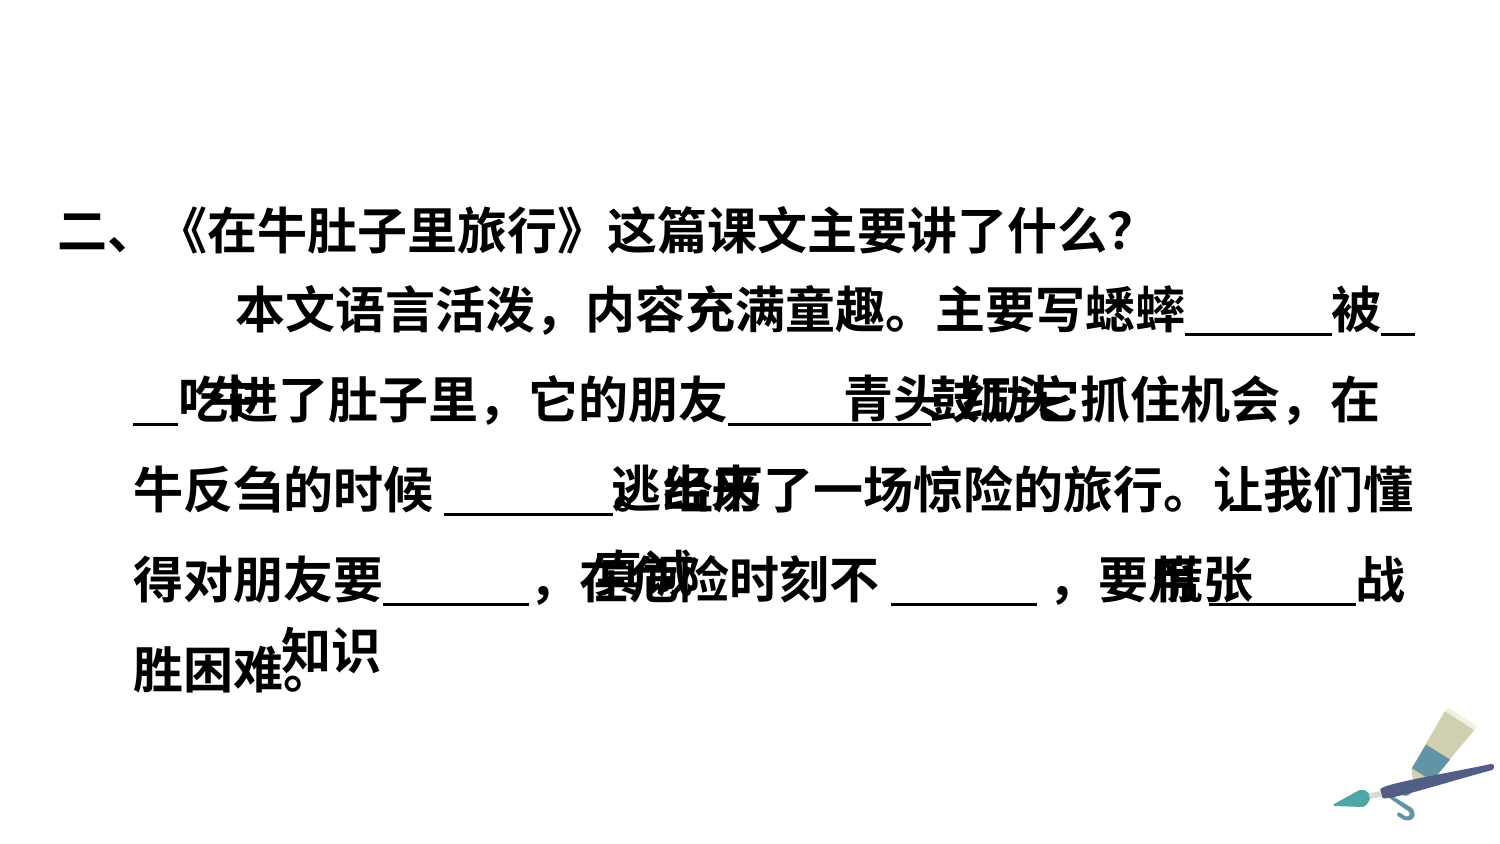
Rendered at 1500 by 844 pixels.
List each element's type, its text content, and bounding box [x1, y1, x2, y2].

text_box 本文语言活泼，内容充满童趣。主要写蟋蟀 被 吃进了肚子里，它的朋友 鼓励它抓住机会，在牛反刍的时候 。经历了一场惊险的旅行。让我们懂得对朋友要 ，在危险时刻不 ，要用 战胜困难。 [118, 268, 1439, 707]
text_box 青头 [828, 330, 947, 436]
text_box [1358, 708, 1481, 844]
text_box 真诚 [578, 505, 709, 611]
text_box 牛 [194, 330, 275, 436]
text_box 二、《在牛肚子里旅行》这篇课文主要讲了什么？ [43, 162, 1500, 268]
text_box 慌张 [1139, 511, 1269, 616]
text_box 红头 [947, 330, 1078, 436]
text_box 知识 [266, 582, 397, 688]
text_box 逃出来 [596, 420, 776, 525]
